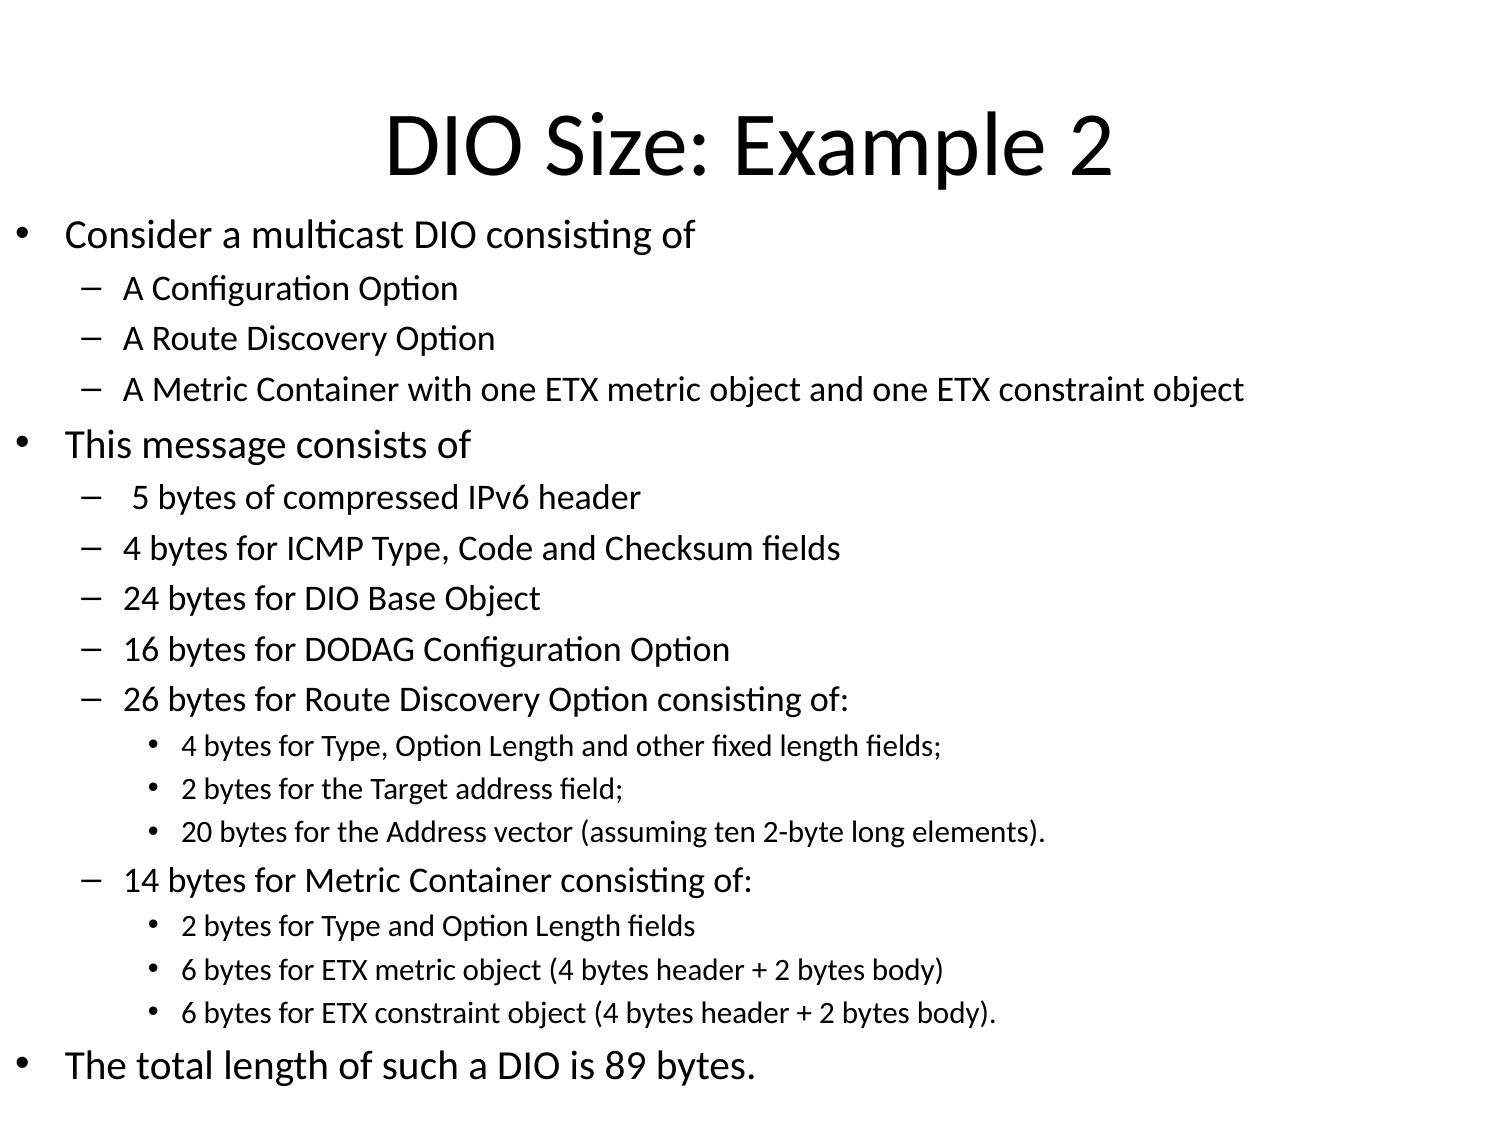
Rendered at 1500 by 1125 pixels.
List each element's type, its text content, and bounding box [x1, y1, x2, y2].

title DIO Size: Example 2 [75, 45, 1425, 200]
list Consider a multicast DIO consisting of A Configuration Option A Route Discovery Option A Metric Container with one ETX metric object and one ETX constraint object This message consists of 5 bytes of compressed IPv6 header 4 bytes for ICMP Type, Code and Checksum fields 24 bytes for DIO Base Object 16 bytes for DODAG Configuration Option 26 bytes for Route Discovery Option consisting of: 4 bytes for Type, Option Length and other fixed length fields; 2 bytes for the Target address field; 20 bytes for the Address vector (assuming ten 2-byte long elements). 14 bytes for Metric Container consisting of: 2 bytes for Type and Option Length fields 6 bytes for ETX metric object (4 bytes header + 2 bytes body) 6 bytes for ETX constraint object (4 bytes header + 2 bytes body). The total length of such a DIO is 89 bytes. [0, 200, 1500, 1100]
